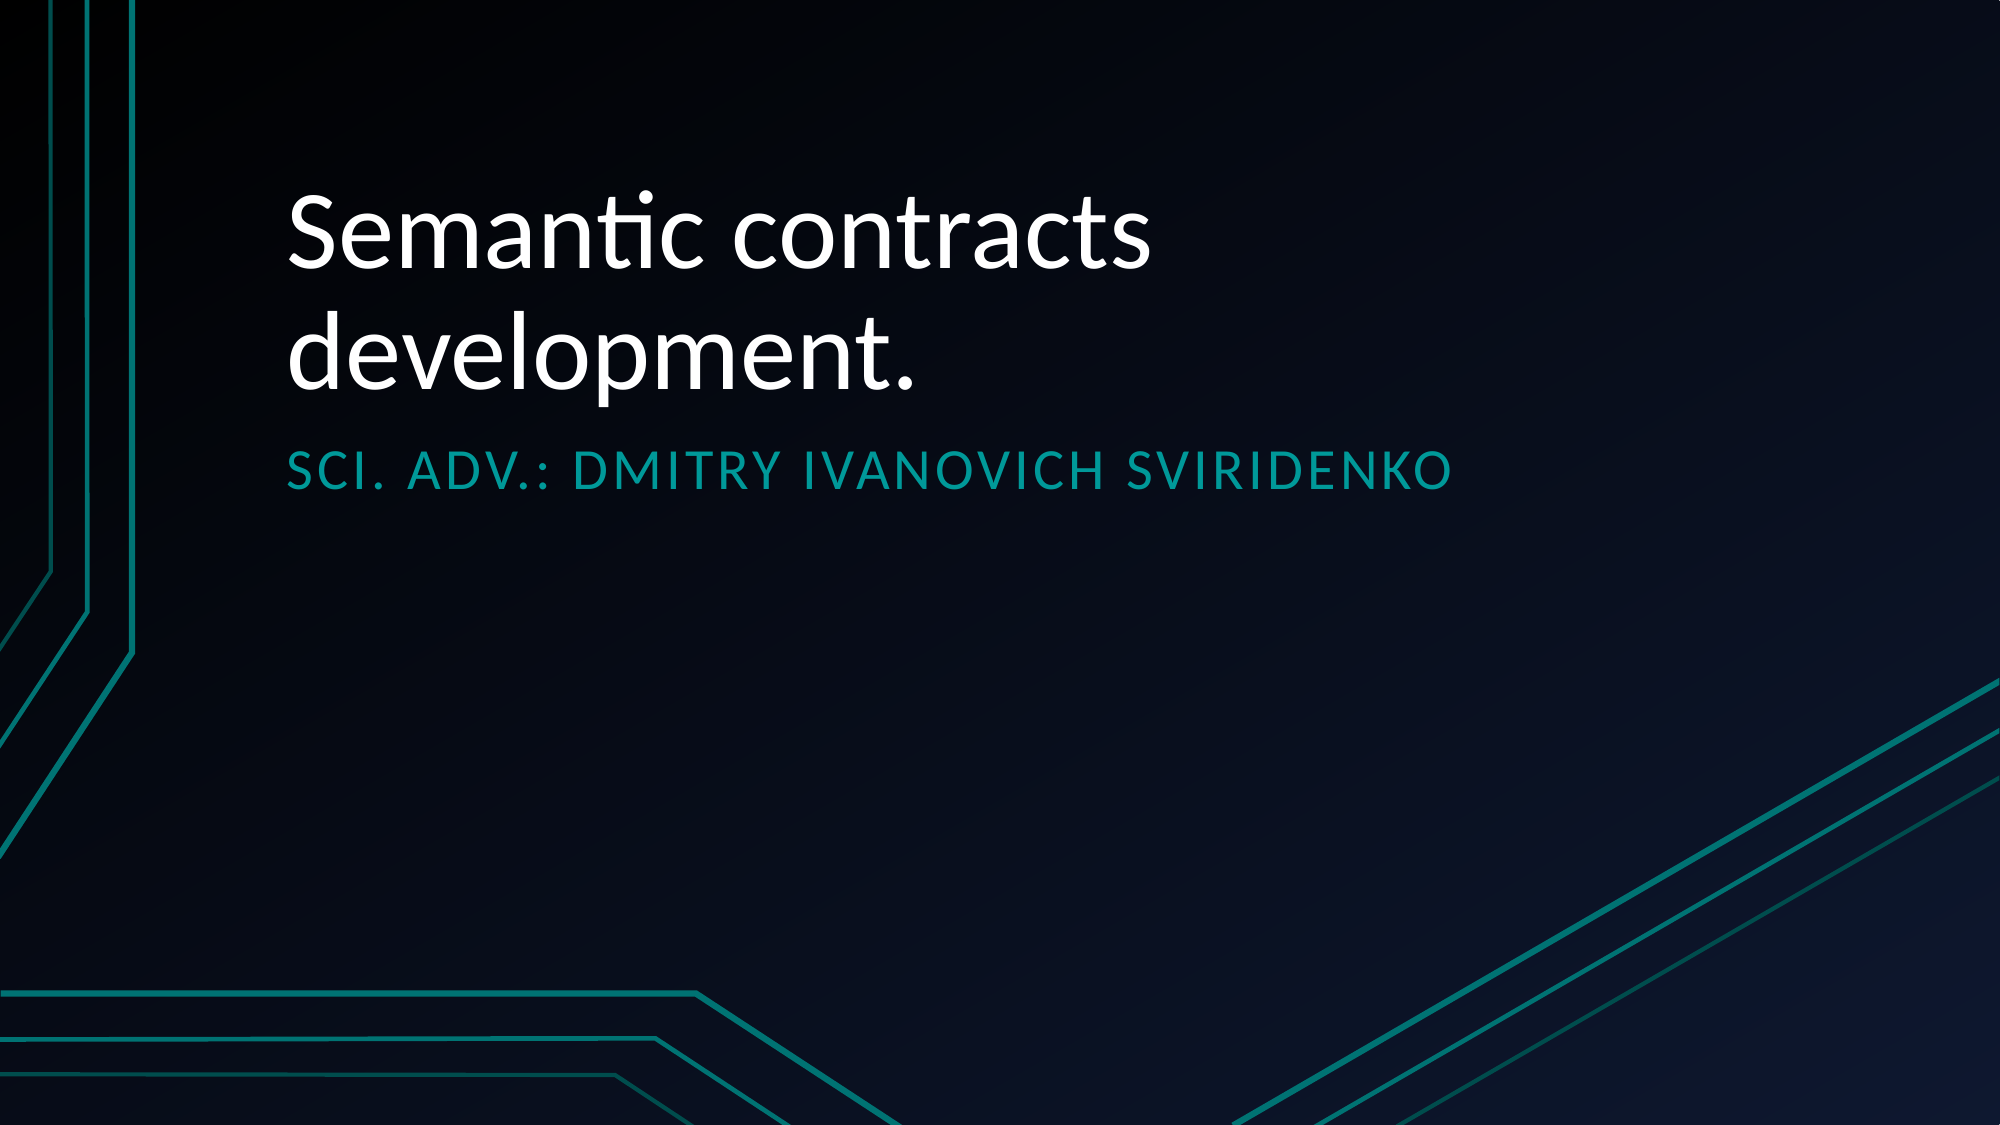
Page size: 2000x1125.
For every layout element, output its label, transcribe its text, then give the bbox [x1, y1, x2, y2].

subtitle Sci. adv.: Dmitry ivanovich sviridenko [266, 429, 1700, 717]
title Semantic contracts development. [266, 95, 1700, 424]
